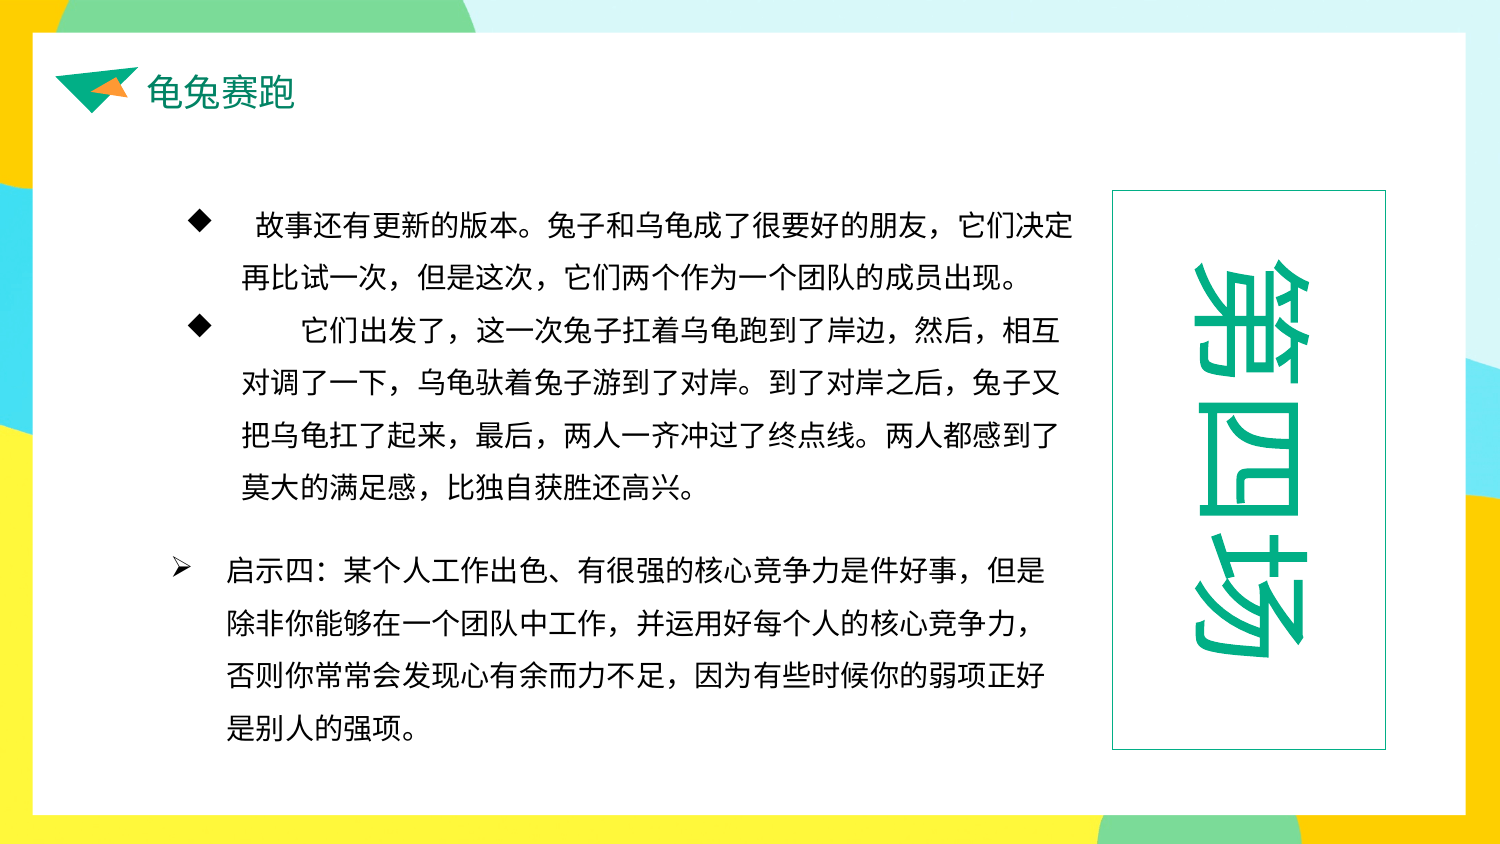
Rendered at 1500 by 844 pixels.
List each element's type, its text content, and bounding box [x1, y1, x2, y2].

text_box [1112, 190, 1386, 750]
picture [0, 0, 1500, 844]
text_box 故事还有更新的版本。兔子和乌龟成了很要好的朋友，它们决定再比试一次，但是这次，它们两个作为一个团队的成员出现。 它们出发了，这一次兔子扛着乌龟跑到了岸边，然后，相互对调了一下，乌龟驮着兔子游到了对岸。到了对岸之后，兔子又把乌龟扛了起来，最后，两人一齐冲过了终点线。两人都感到了莫大的满足感，比独自获胜还高兴。 [170, 182, 1100, 512]
text_box 启示四：某个人工作出色、有很强的核心竞争力是件好事，但是除非你能够在一个团队中工作，并运用好每个人的核心竞争力，否则你常常会发现心有余而力不足，因为有些时候你的弱项正好是别人的强项。 [155, 584, 1075, 696]
